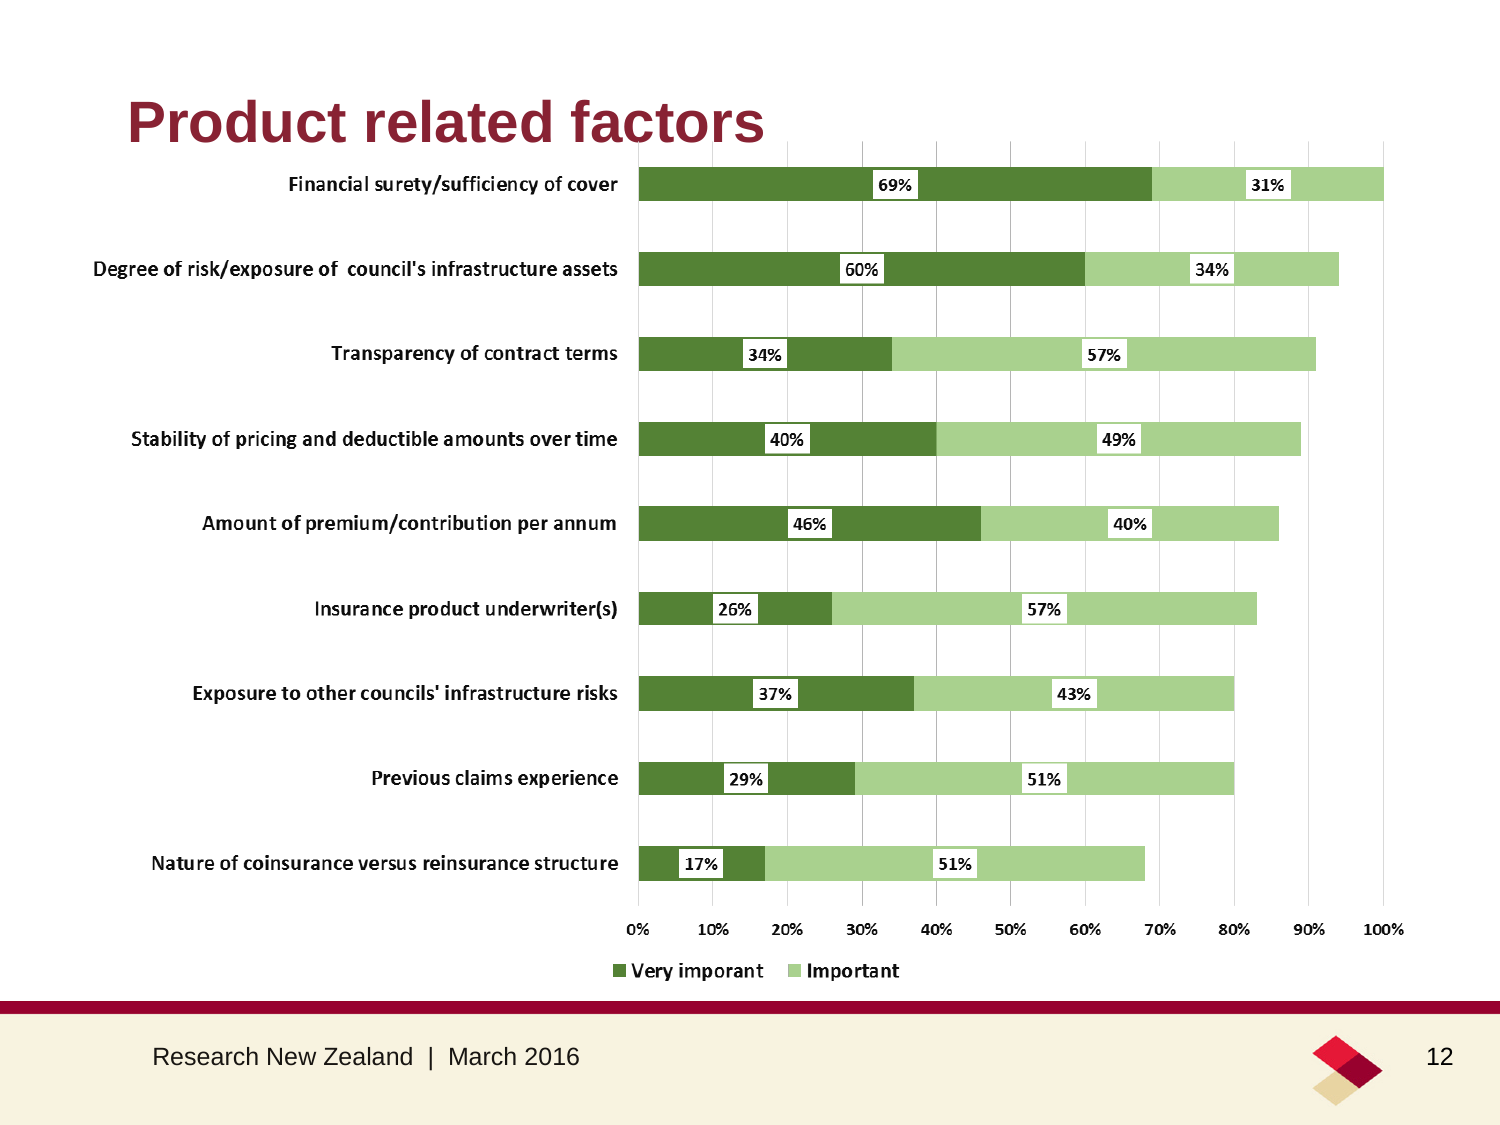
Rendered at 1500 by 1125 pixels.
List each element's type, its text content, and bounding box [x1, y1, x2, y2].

picture [0, 121, 1500, 1125]
title Product related factors [112, 50, 1388, 121]
